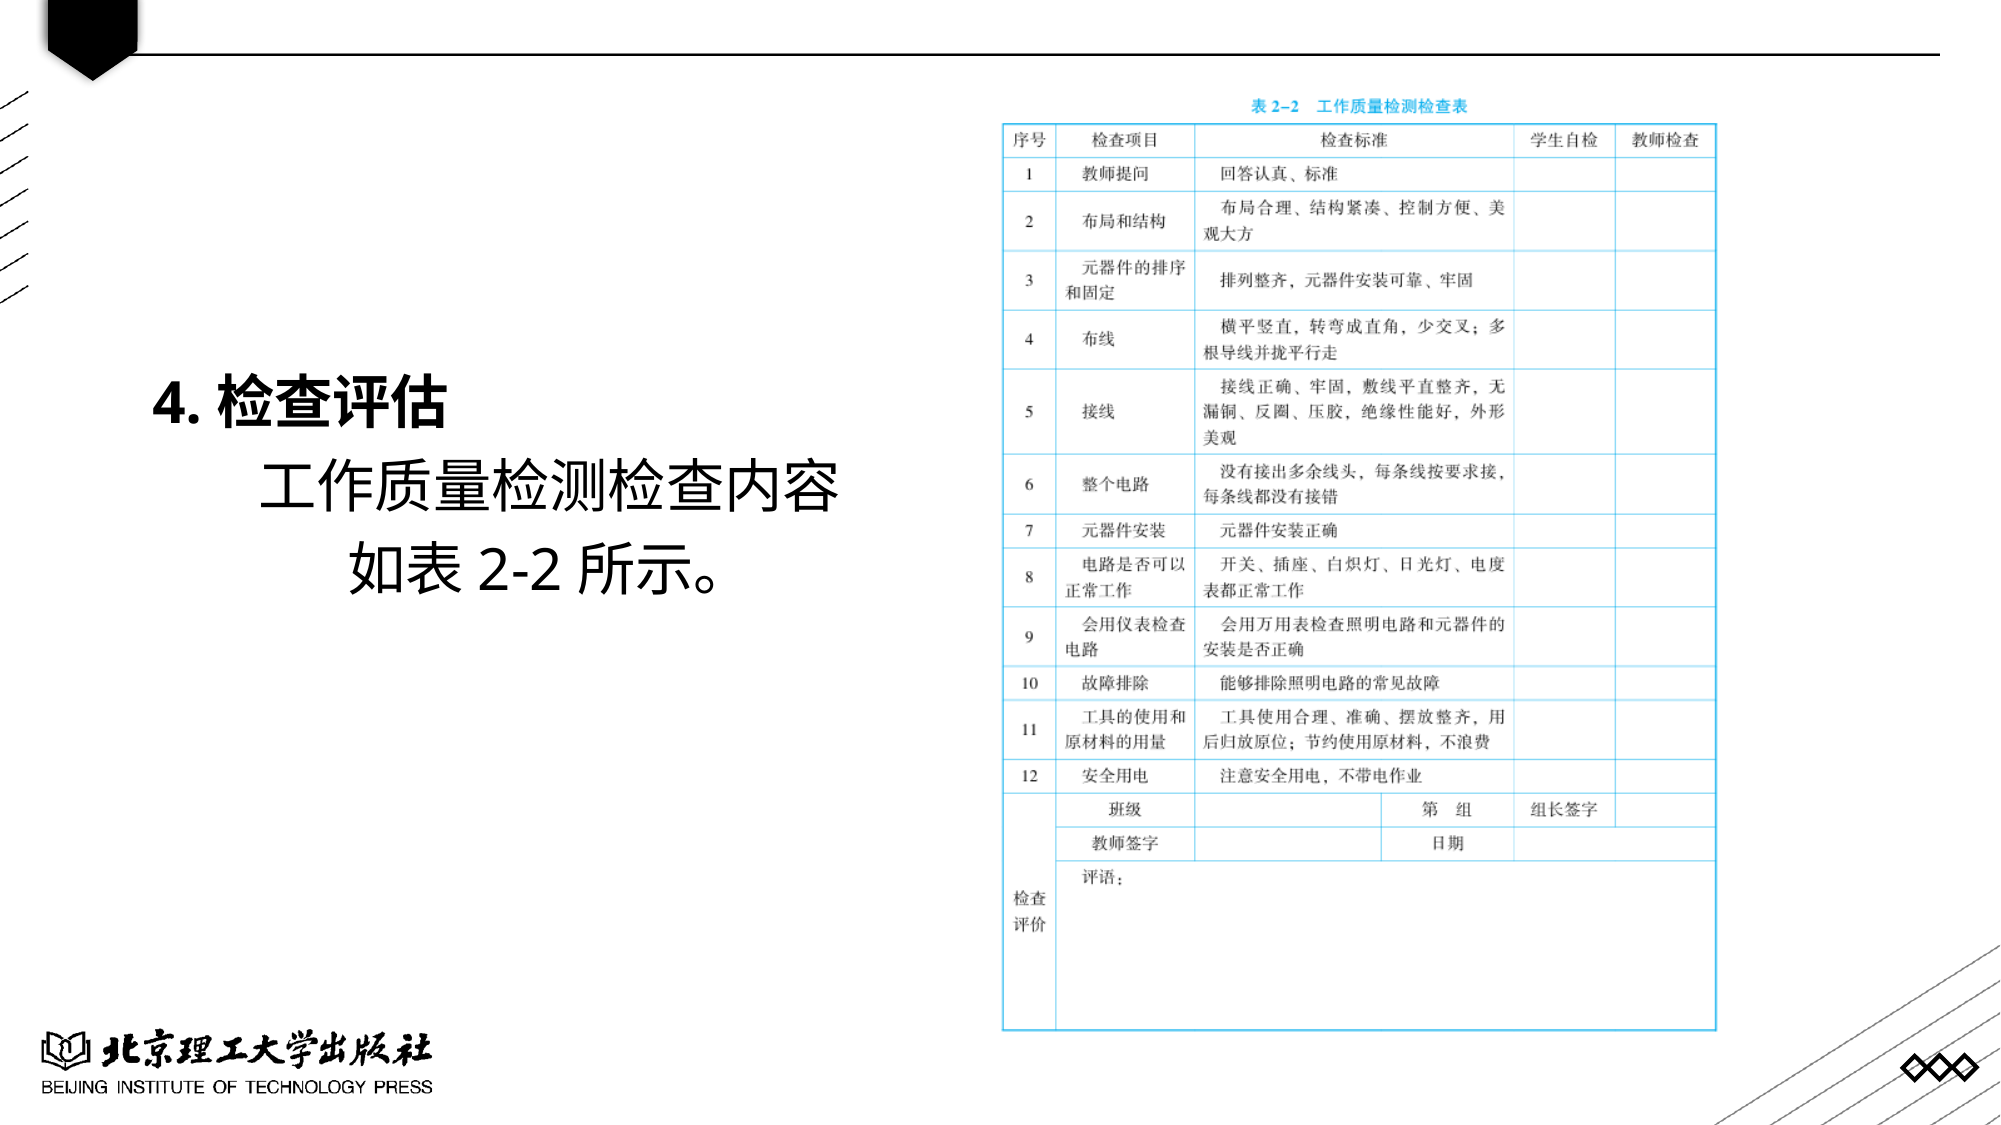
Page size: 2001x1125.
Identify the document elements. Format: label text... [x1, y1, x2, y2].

text_box 4.检查评估 工作质量检测检查内容 如表2-2所示。 [137, 114, 868, 863]
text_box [1902, 1055, 1977, 1080]
text_box [47, 0, 139, 83]
picture [0, 0, 2001, 1125]
